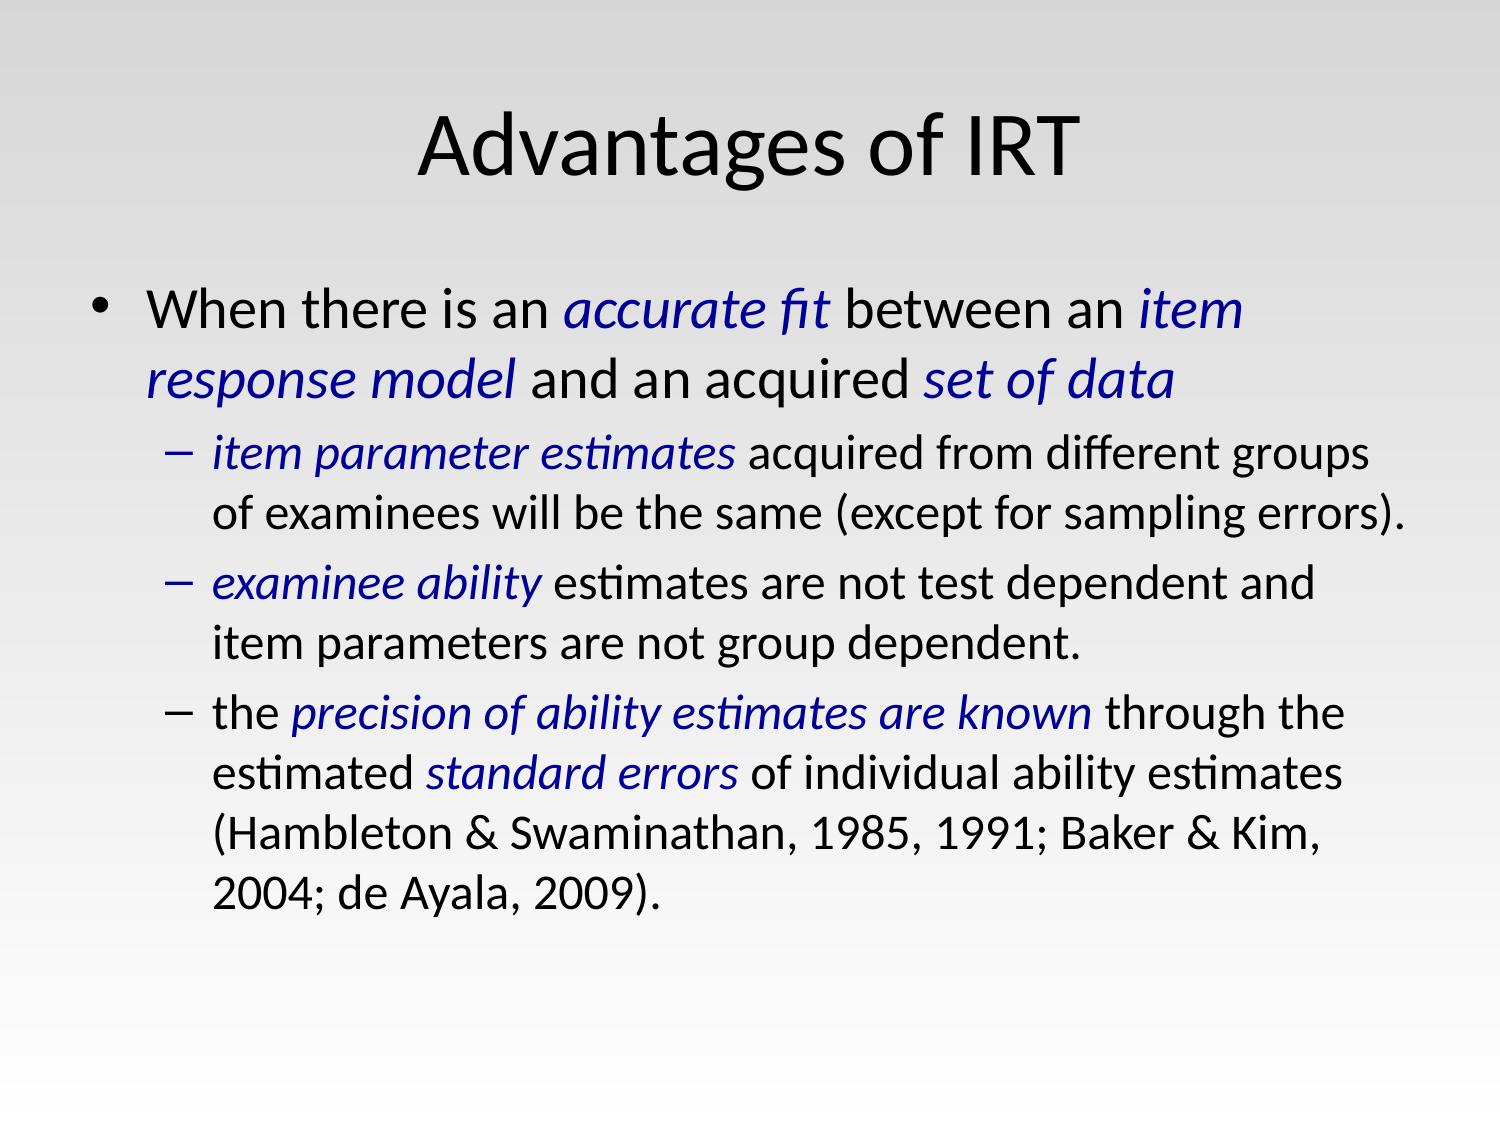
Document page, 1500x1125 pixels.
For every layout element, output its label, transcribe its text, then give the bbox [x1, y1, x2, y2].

title Advantages of IRT [75, 45, 1425, 233]
list When there is an accurate fit between an item response model and an acquired set of data item parameter estimates acquired from different groups of examinees will be the same (except for sampling errors). examinee ability estimates are not test dependent and item parameters are not group dependent. the precision of ability estimates are known through the estimated standard errors of individual ability estimates (Hambleton & Swaminathan, 1985, 1991; Baker & Kim, 2004; de Ayala, 2009). [75, 262, 1425, 1005]
